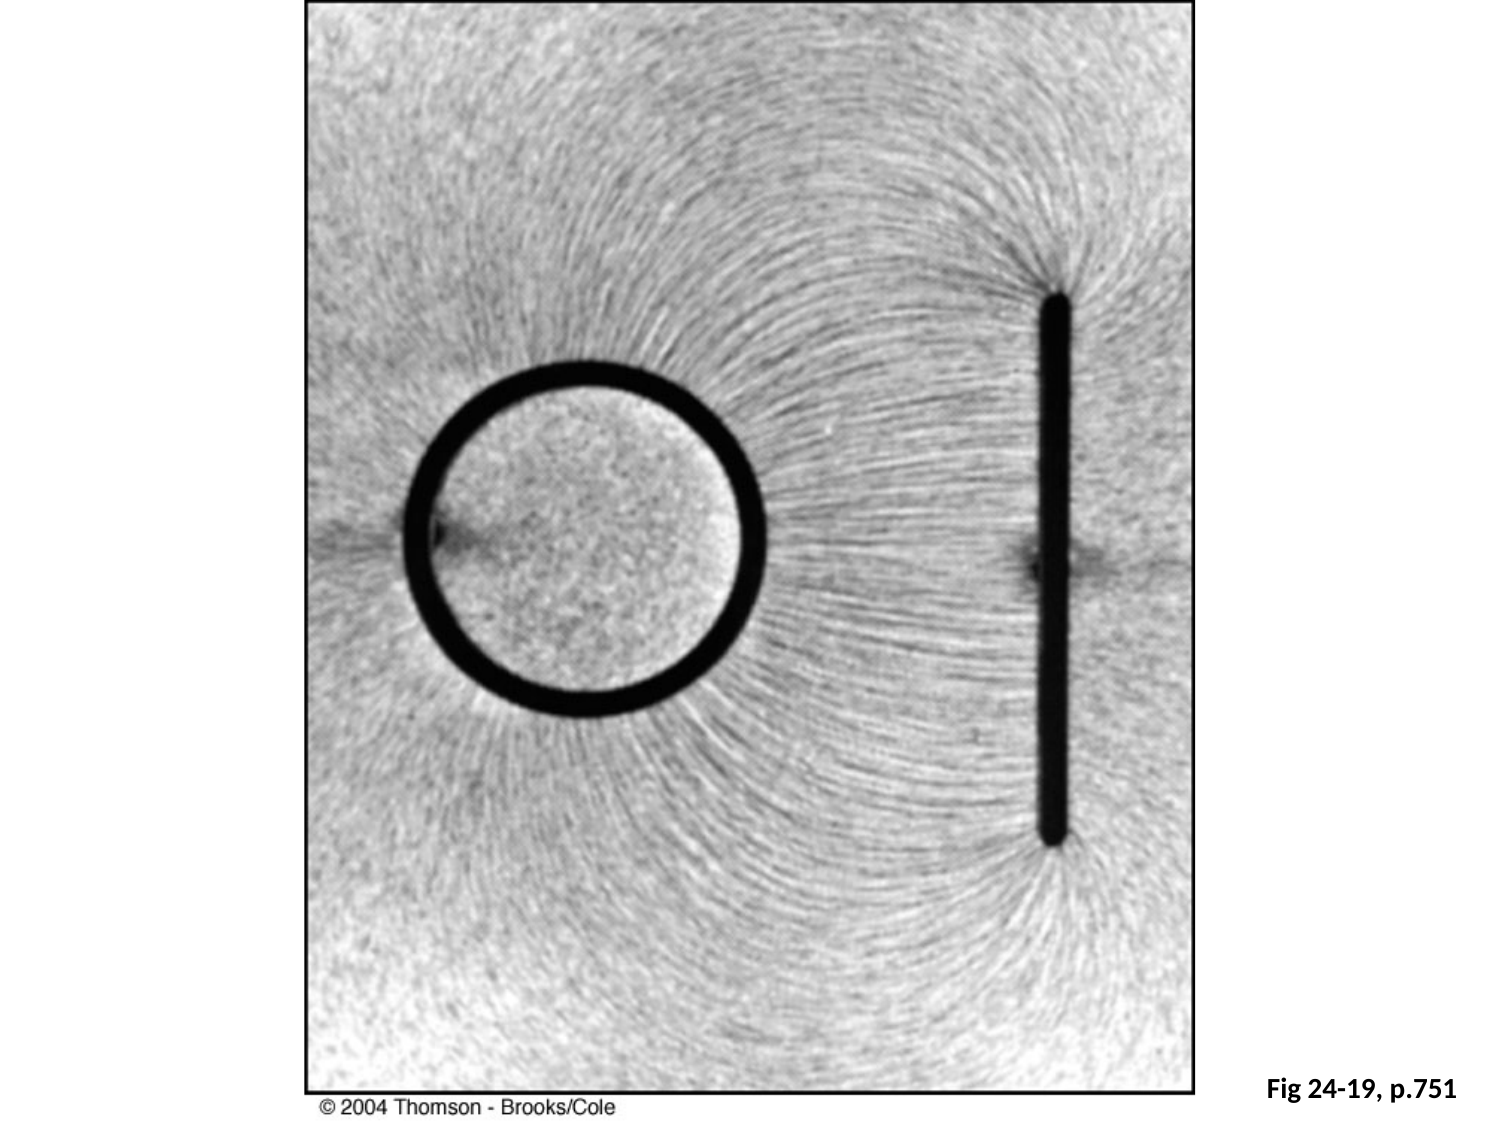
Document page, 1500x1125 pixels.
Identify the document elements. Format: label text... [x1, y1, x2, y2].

text_box [304, 0, 1196, 1125]
text_box Fig 24-19, p.751 [1252, 1062, 1473, 1113]
